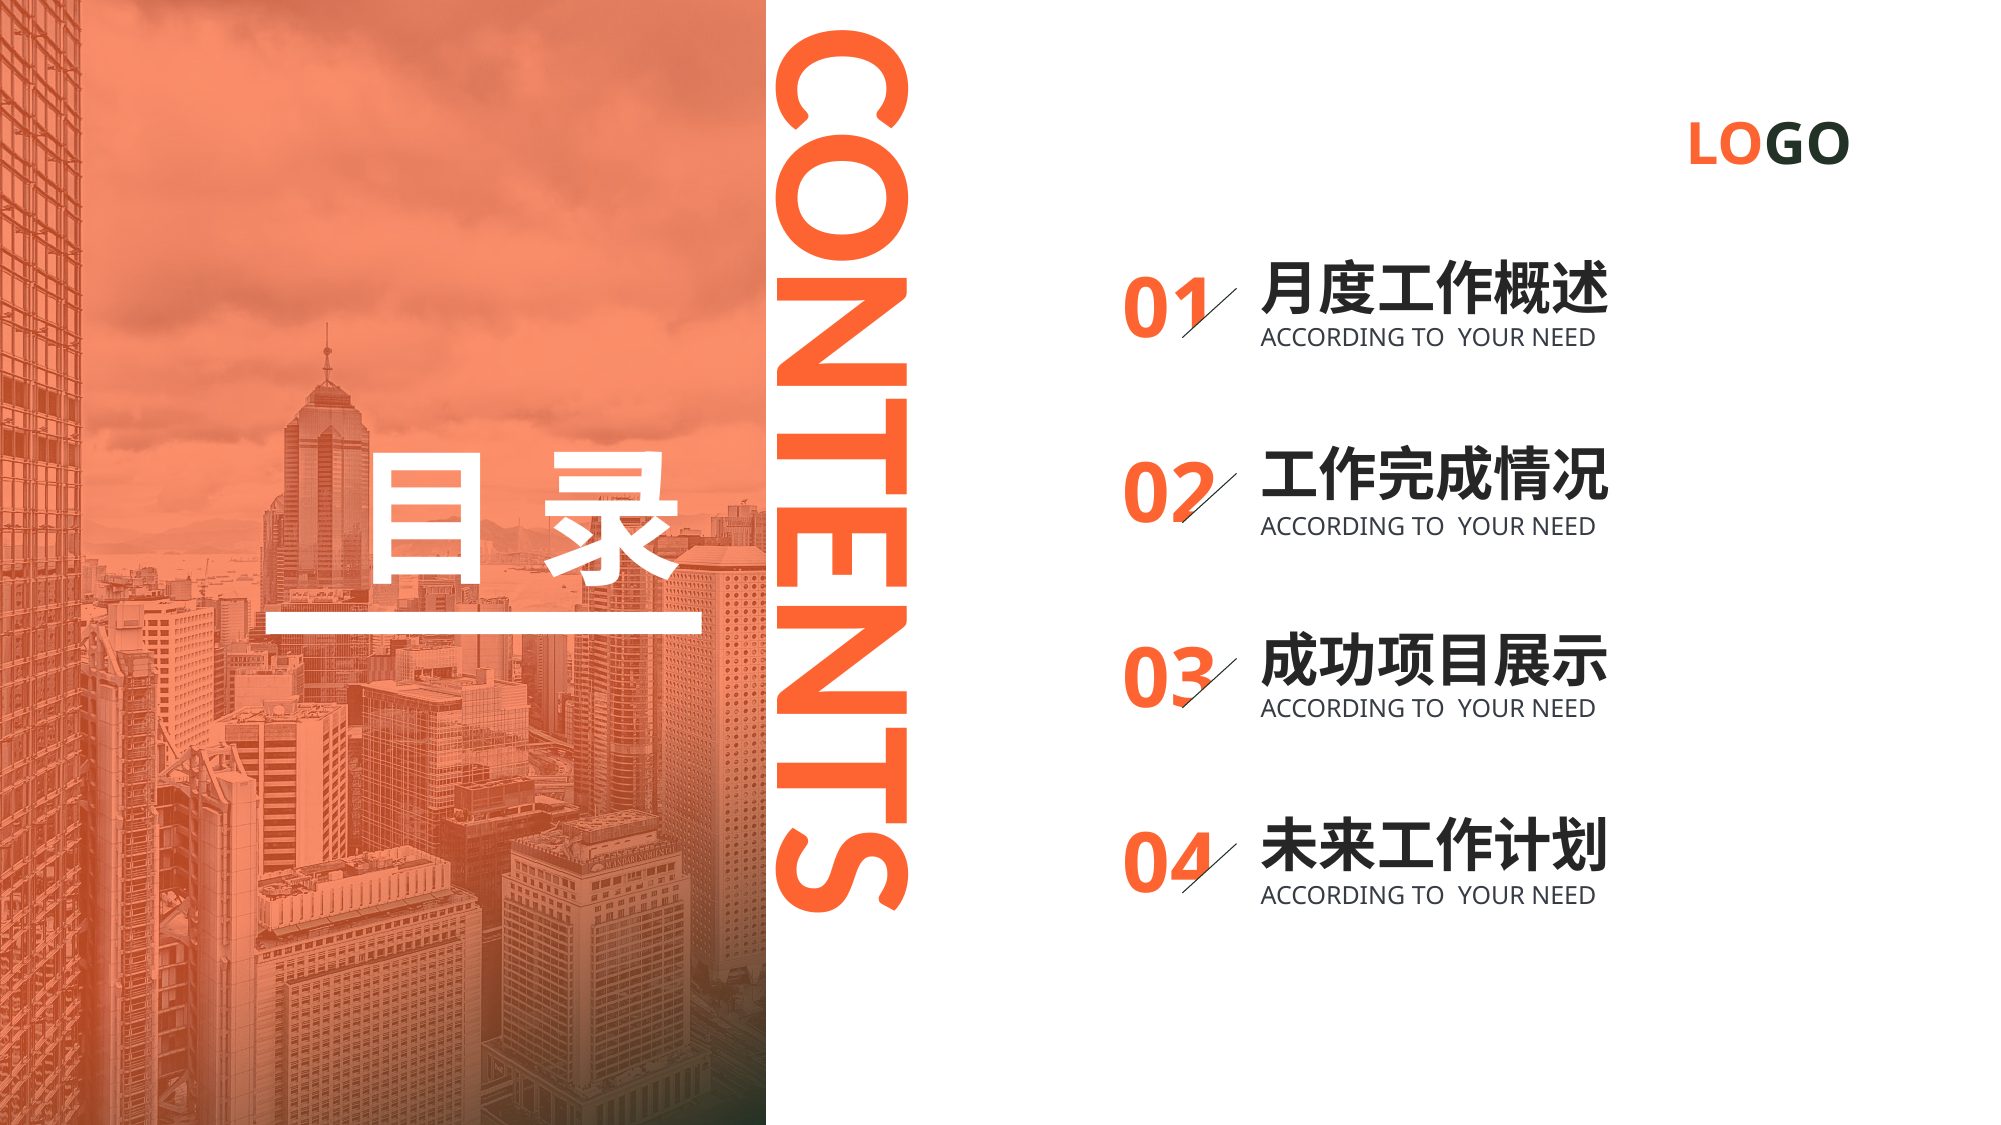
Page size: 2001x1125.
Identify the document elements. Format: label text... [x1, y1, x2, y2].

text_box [1103, 615, 1654, 733]
text_box CONTENTS [766, 11, 985, 1114]
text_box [1103, 244, 1654, 363]
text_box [1103, 800, 1654, 918]
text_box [265, 415, 702, 635]
text_box LOGO [1614, 98, 1924, 184]
picture [0, 0, 766, 1125]
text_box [1103, 430, 1654, 549]
